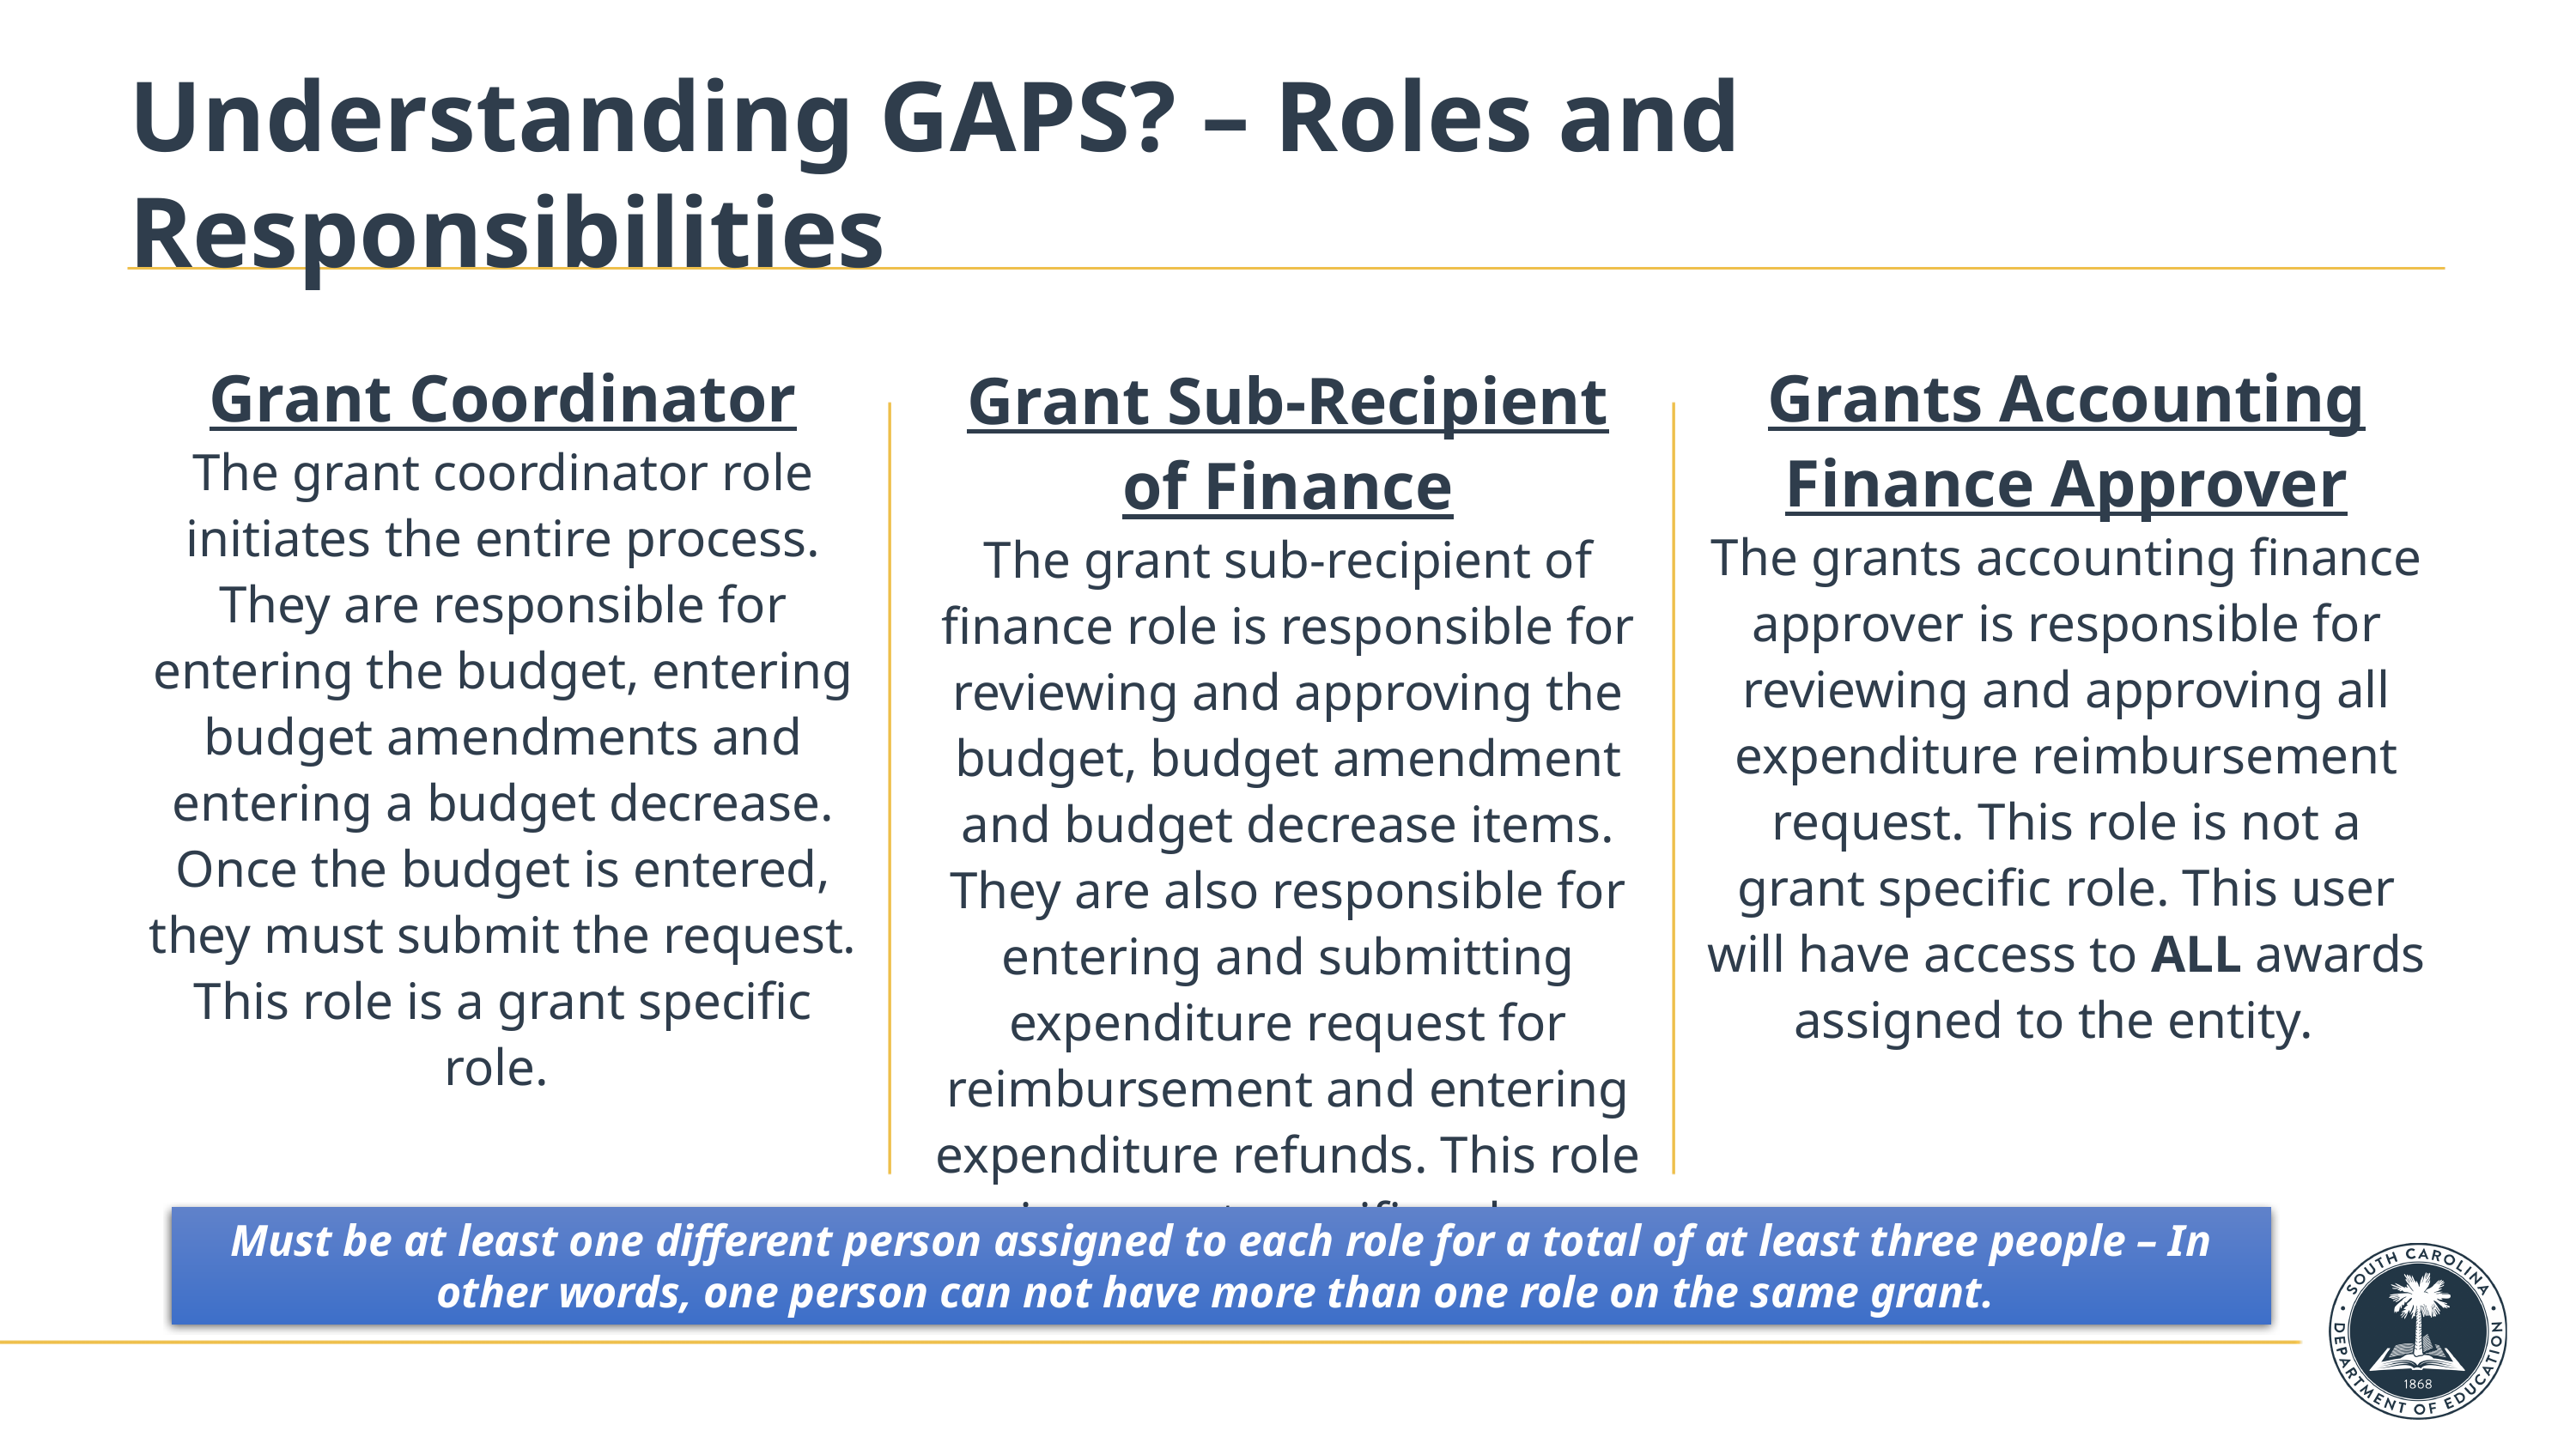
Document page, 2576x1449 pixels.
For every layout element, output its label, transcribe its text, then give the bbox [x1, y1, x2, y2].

picture [502, 403, 1277, 1174]
list Grant Coordinator The grant coordinator role initiates the entire process. They are responsible for entering the budget, entering budget amendments and entering a budget decrease. Once the budget is entered, they must submit the request. This role is a grant specific role. [129, 343, 877, 1234]
list Grant Sub-Recipient of Finance The grant sub-recipient of finance role is responsible for reviewing and approving the budget, budget amendment and budget decrease items. They are also responsible for entering and submitting expenditure request for reimbursement and entering expenditure refunds. This role is a grant specific role. [914, 345, 1662, 1202]
picture [1286, 403, 2061, 1174]
text_box Must be at least one different person assigned to each role for a total of at least three people – In other words, one person can not have more than one role on the same grant. [172, 1207, 2271, 1325]
title Understanding GAPS? – Roles and Responsibilities [129, 50, 2440, 293]
list Grants Accounting Finance Approver The grants accounting finance approver is responsible for reviewing and approving all expenditure reimbursement request. This role is not a grant specific role. This user will have access to ALL awards assigned to the entity. [1692, 343, 2440, 1234]
picture [2329, 1243, 2507, 1420]
